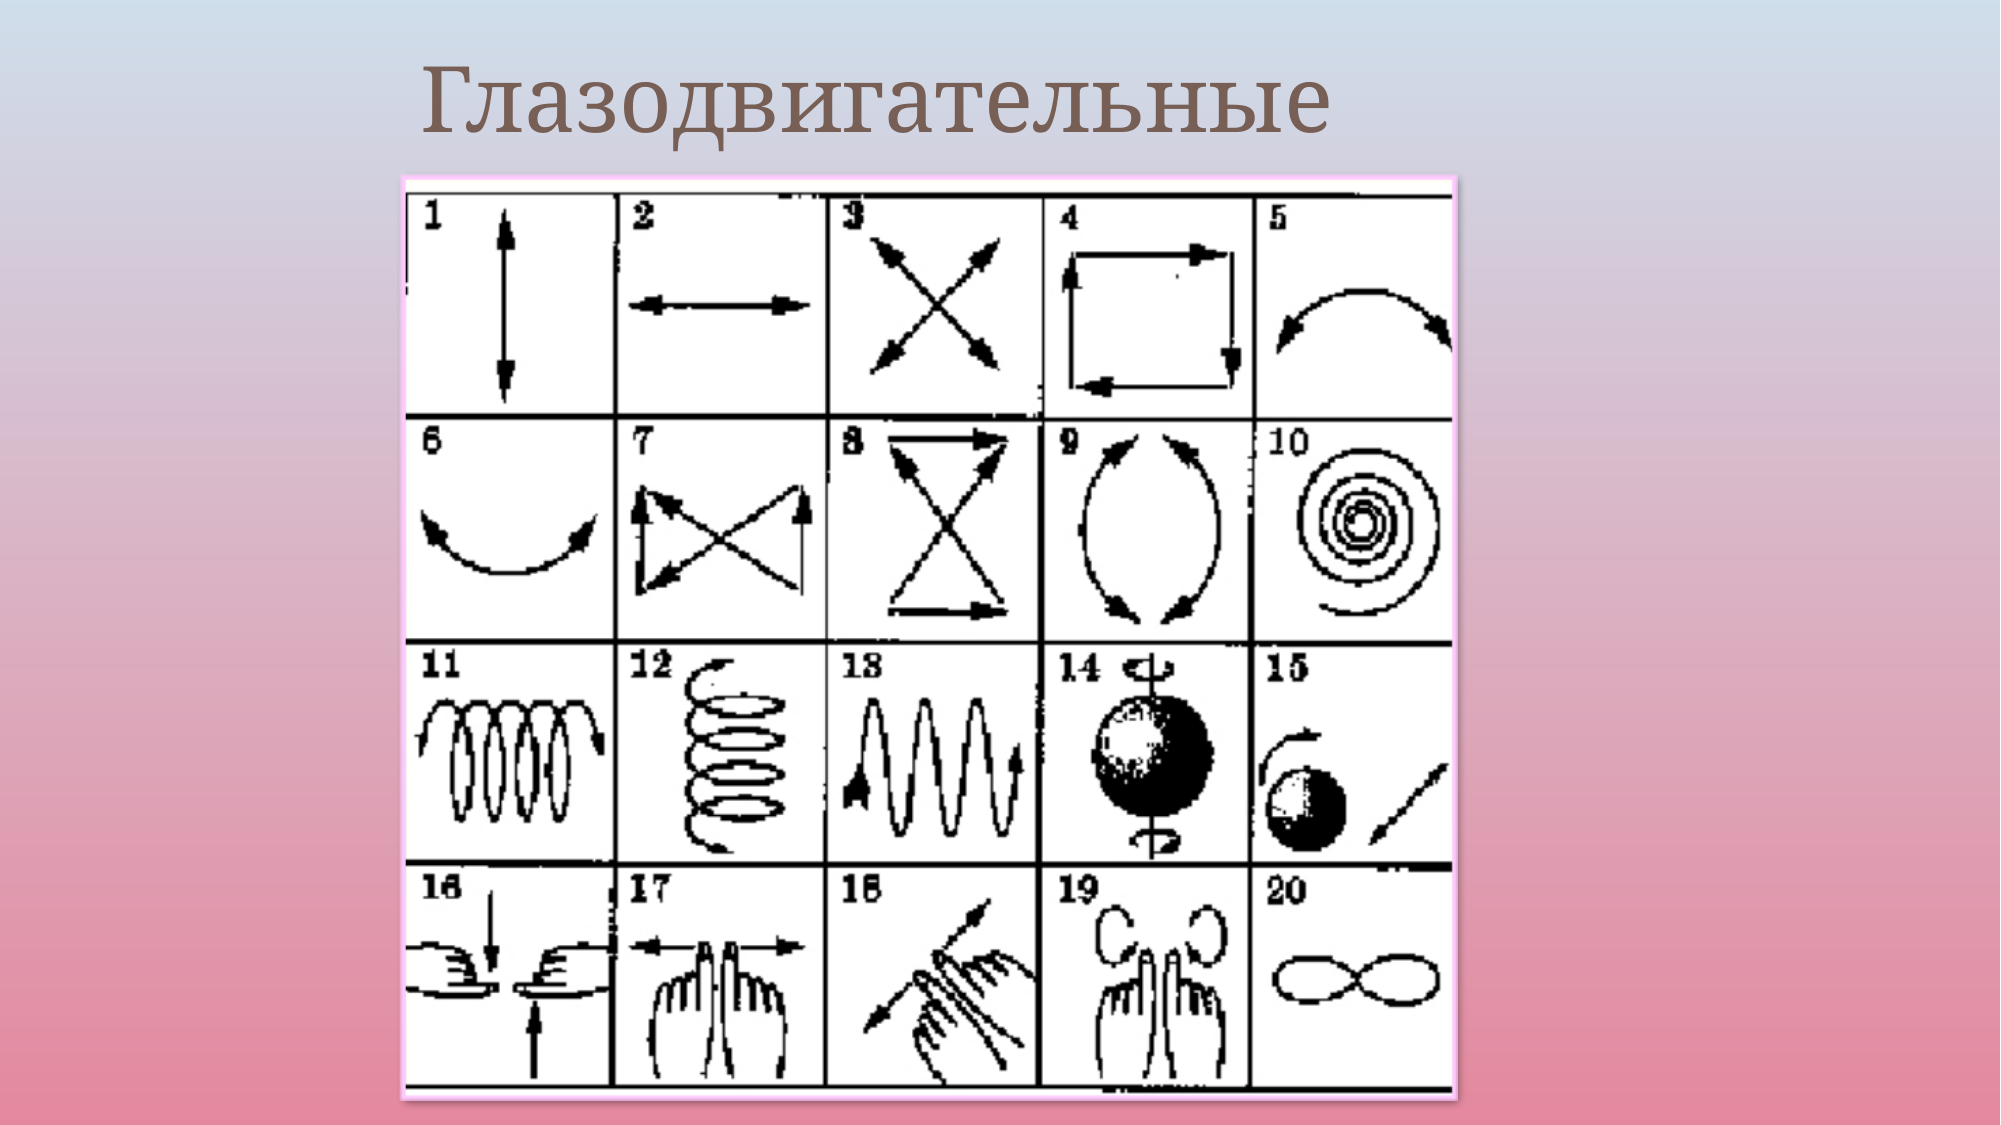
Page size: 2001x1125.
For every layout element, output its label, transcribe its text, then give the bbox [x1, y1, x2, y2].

title Глазодвигательные упражнения [106, 33, 1649, 304]
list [405, 179, 1452, 1096]
